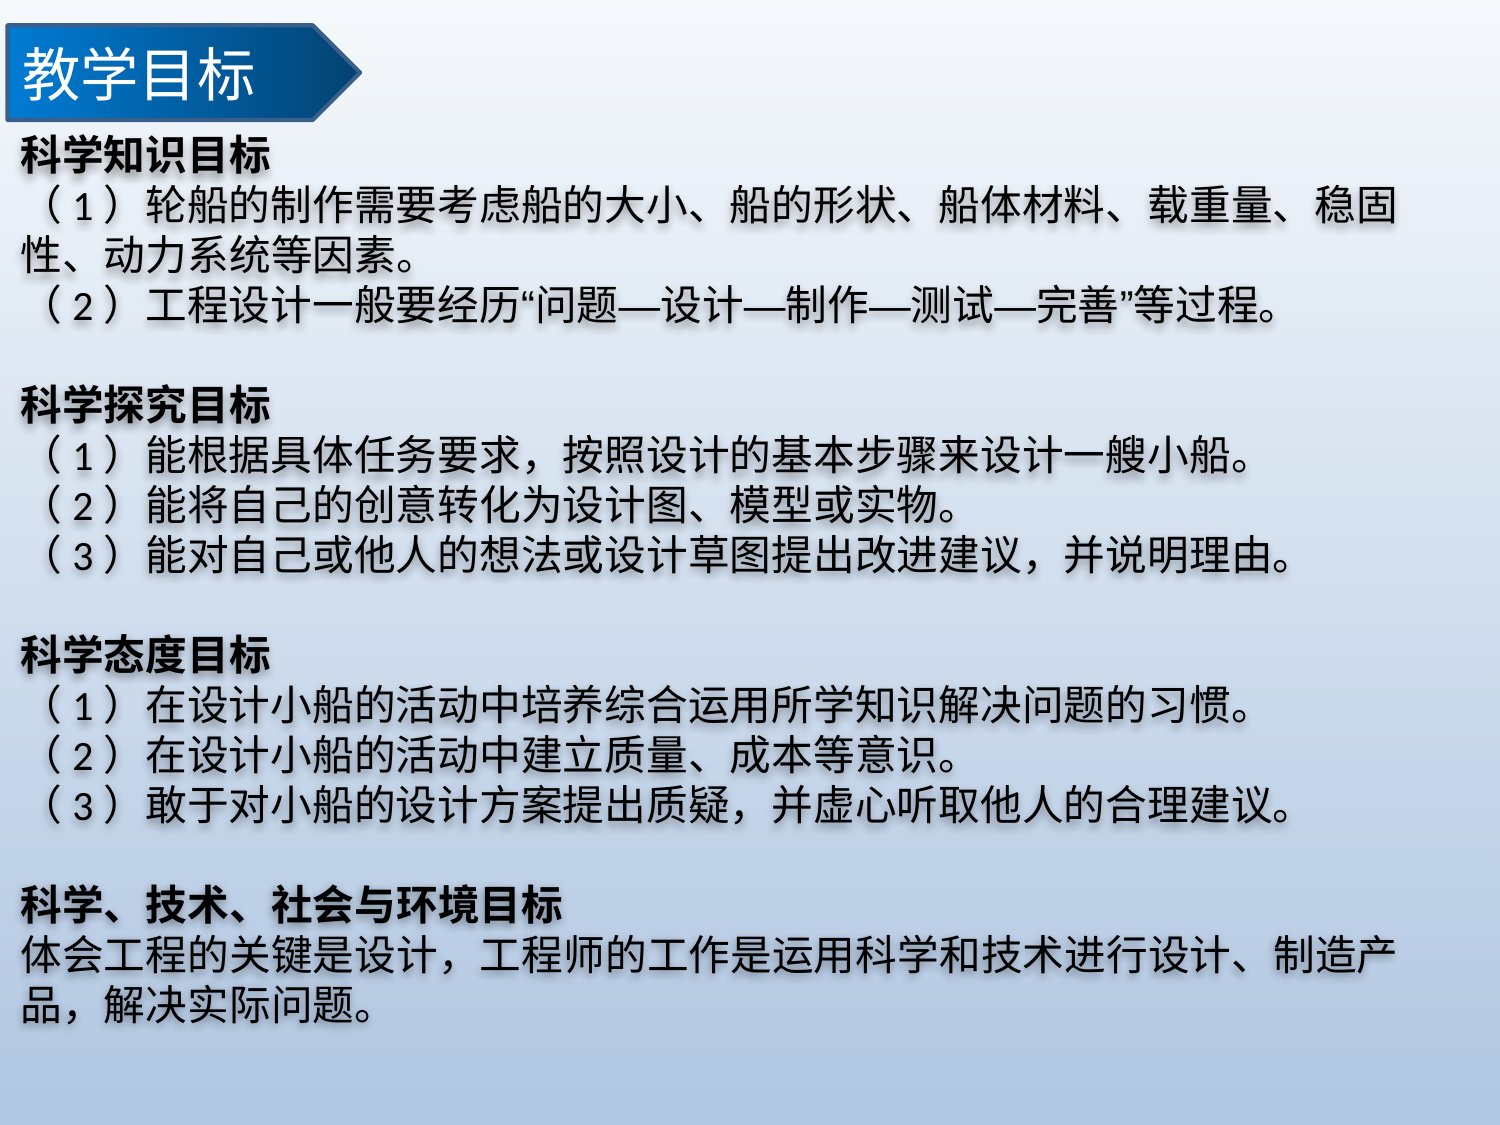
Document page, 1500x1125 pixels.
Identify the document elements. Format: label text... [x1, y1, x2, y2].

text_box 教学目标 [5, 23, 363, 123]
text_box 科学知识目标 （1）轮船的制作需要考虑船的大小、船的形状、船体材料、载重量、稳固性、动力系统等因素。 （2）工程设计一般要经历“问题—设计—制作—测试—完善”等过程。 科学探究目标 （1）能根据具体任务要求，按照设计的基本步骤来设计一艘小船。 （2）能将自己的创意转化为设计图、模型或实物。 （3）能对自己或他人的想法或设计草图提出改进建议，并说明理由。 科学态度目标 （1）在设计小船的活动中培养综合运用所学知识解决问题的习惯。 （2）在设计小船的活动中建立质量、成本等意识。 （3）敢于对小船的设计方案提出质疑，并虚心听取他人的合理建议。 科学、技术、社会与环境目标 体会工程的关键是设计，工程师的工作是运用科学和技术进行设计、制造产品，解决实际问题。 [5, 121, 1432, 1037]
